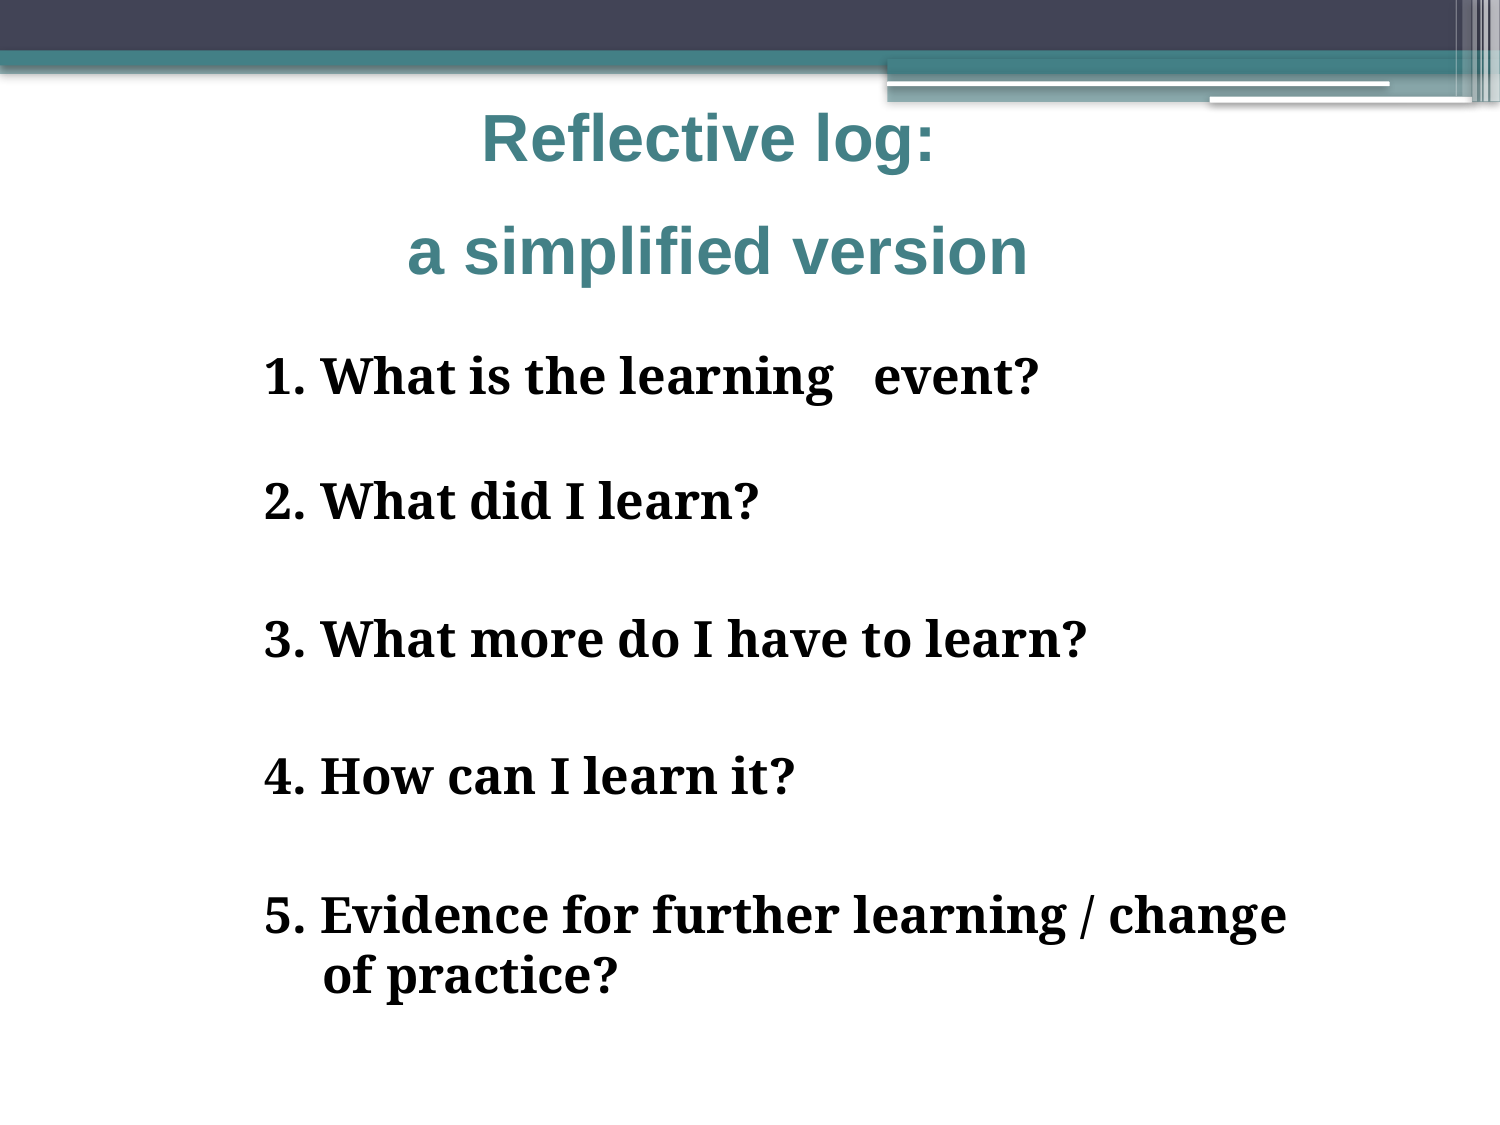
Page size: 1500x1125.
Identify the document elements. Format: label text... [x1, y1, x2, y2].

text_box Reflective log: a simplified version [99, 87, 1338, 296]
text_box 2. What did I learn? [249, 462, 1013, 538]
text_box 3. What more do I have to learn? [249, 599, 1125, 675]
text_box 1. What is the learning event? [249, 336, 1150, 412]
text_box 4. How can I learn it? [249, 737, 1213, 813]
text_box 5. Evidence for further learning / change of practice? [249, 876, 1313, 1011]
